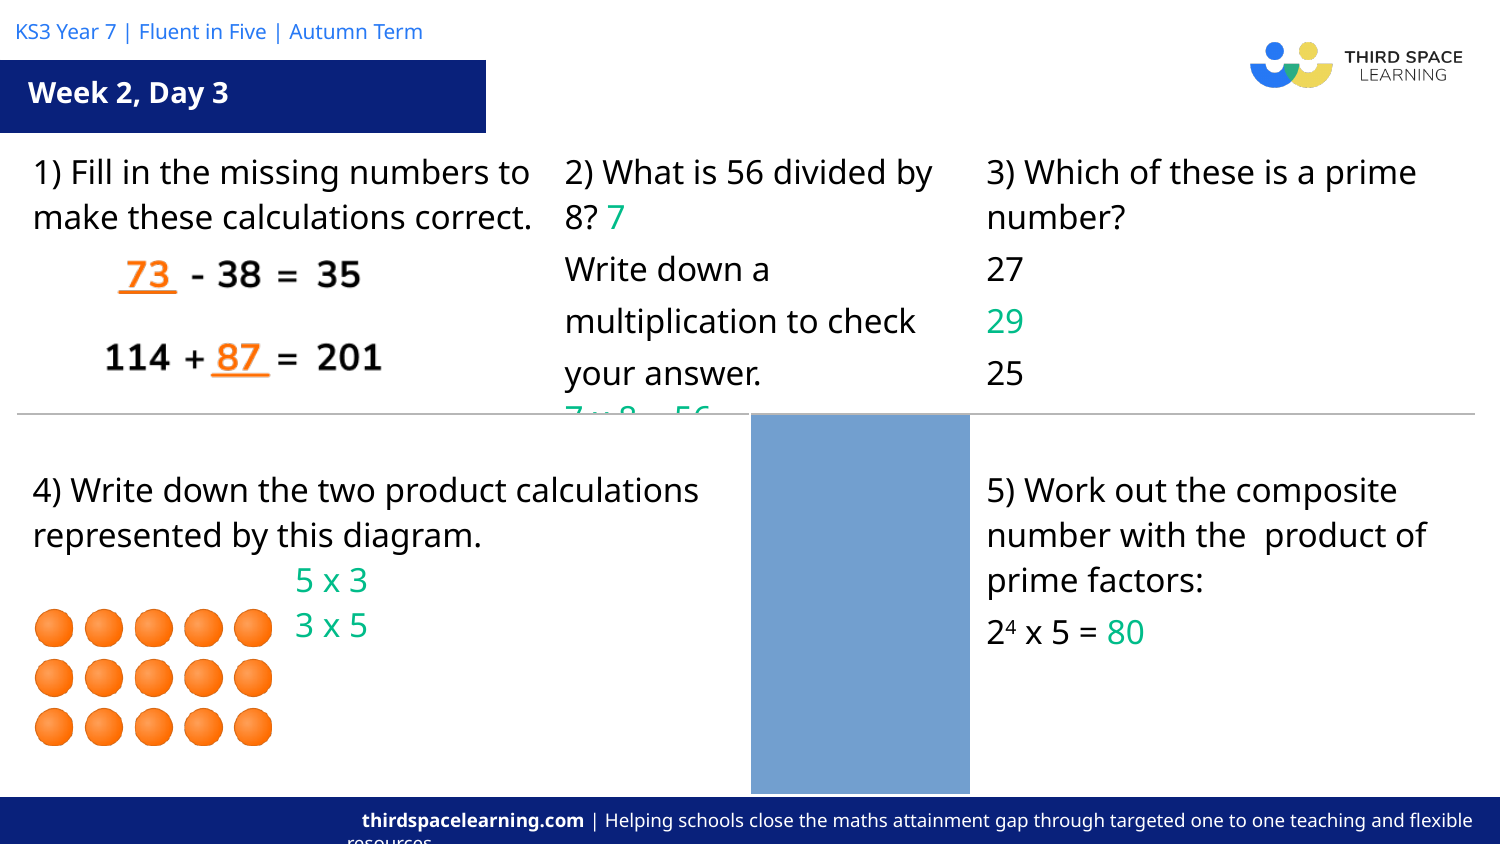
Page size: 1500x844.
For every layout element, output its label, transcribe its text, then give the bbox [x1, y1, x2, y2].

table_cell 4) Write down the two product calculations represented by this diagram. 5 x 3 3 x 5 [19, 415, 749, 793]
table_cell 5) Work out the composite number with the product of prime factors: 24 x 5 = 80 [972, 415, 1474, 793]
picture [34, 607, 272, 747]
table_header 3) Which of these is a prime number? 27 29 25 [972, 142, 1474, 413]
picture [103, 250, 384, 382]
picture [1250, 33, 1465, 99]
table_header 2) What is 56 divided by 8? 7 Write down a multiplication to check your answer. 7 x 8 = 56 [550, 142, 970, 413]
table_header 1) Fill in the missing numbers to make these calculations correct. [19, 142, 549, 413]
text_box Week 2, Day 3 [13, 59, 383, 125]
